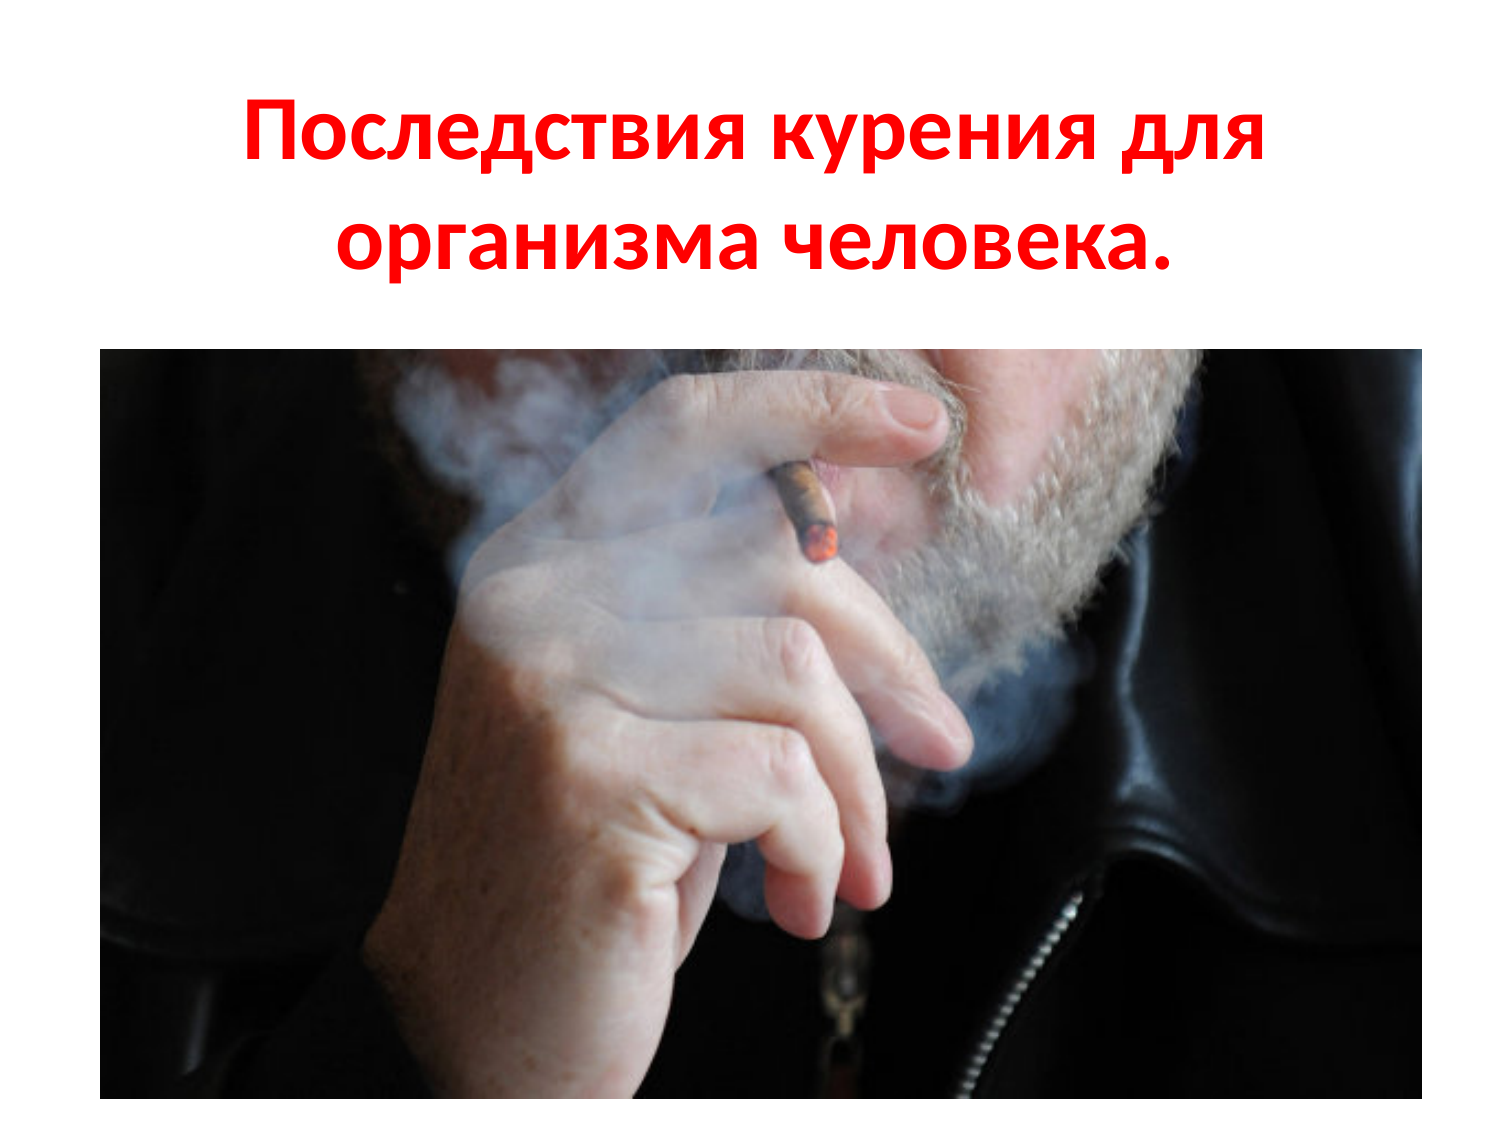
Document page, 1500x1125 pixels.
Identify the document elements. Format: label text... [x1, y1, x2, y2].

title Последствия курения для организма человека. [53, 42, 1459, 1083]
picture [100, 349, 1422, 1099]
